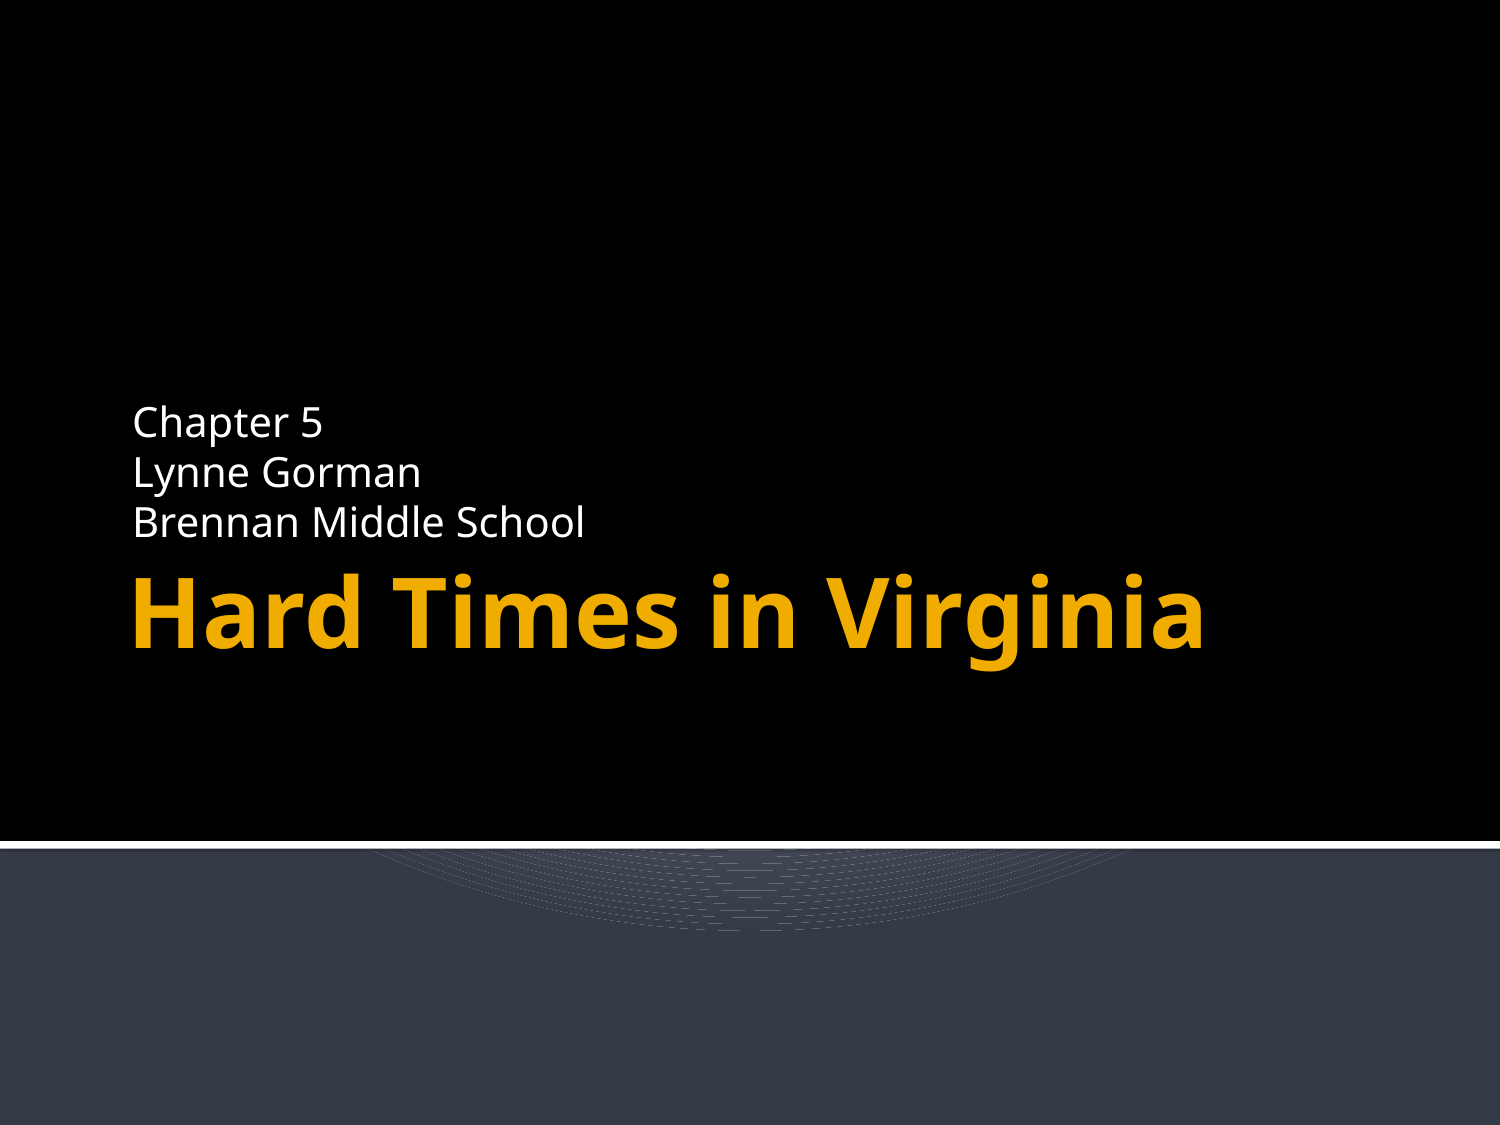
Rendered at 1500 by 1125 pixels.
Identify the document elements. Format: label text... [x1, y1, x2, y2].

subtitle Chapter 5 Lynne Gorman Brennan Middle School [112, 299, 1438, 546]
title Hard Times in Virginia [112, 550, 1438, 825]
